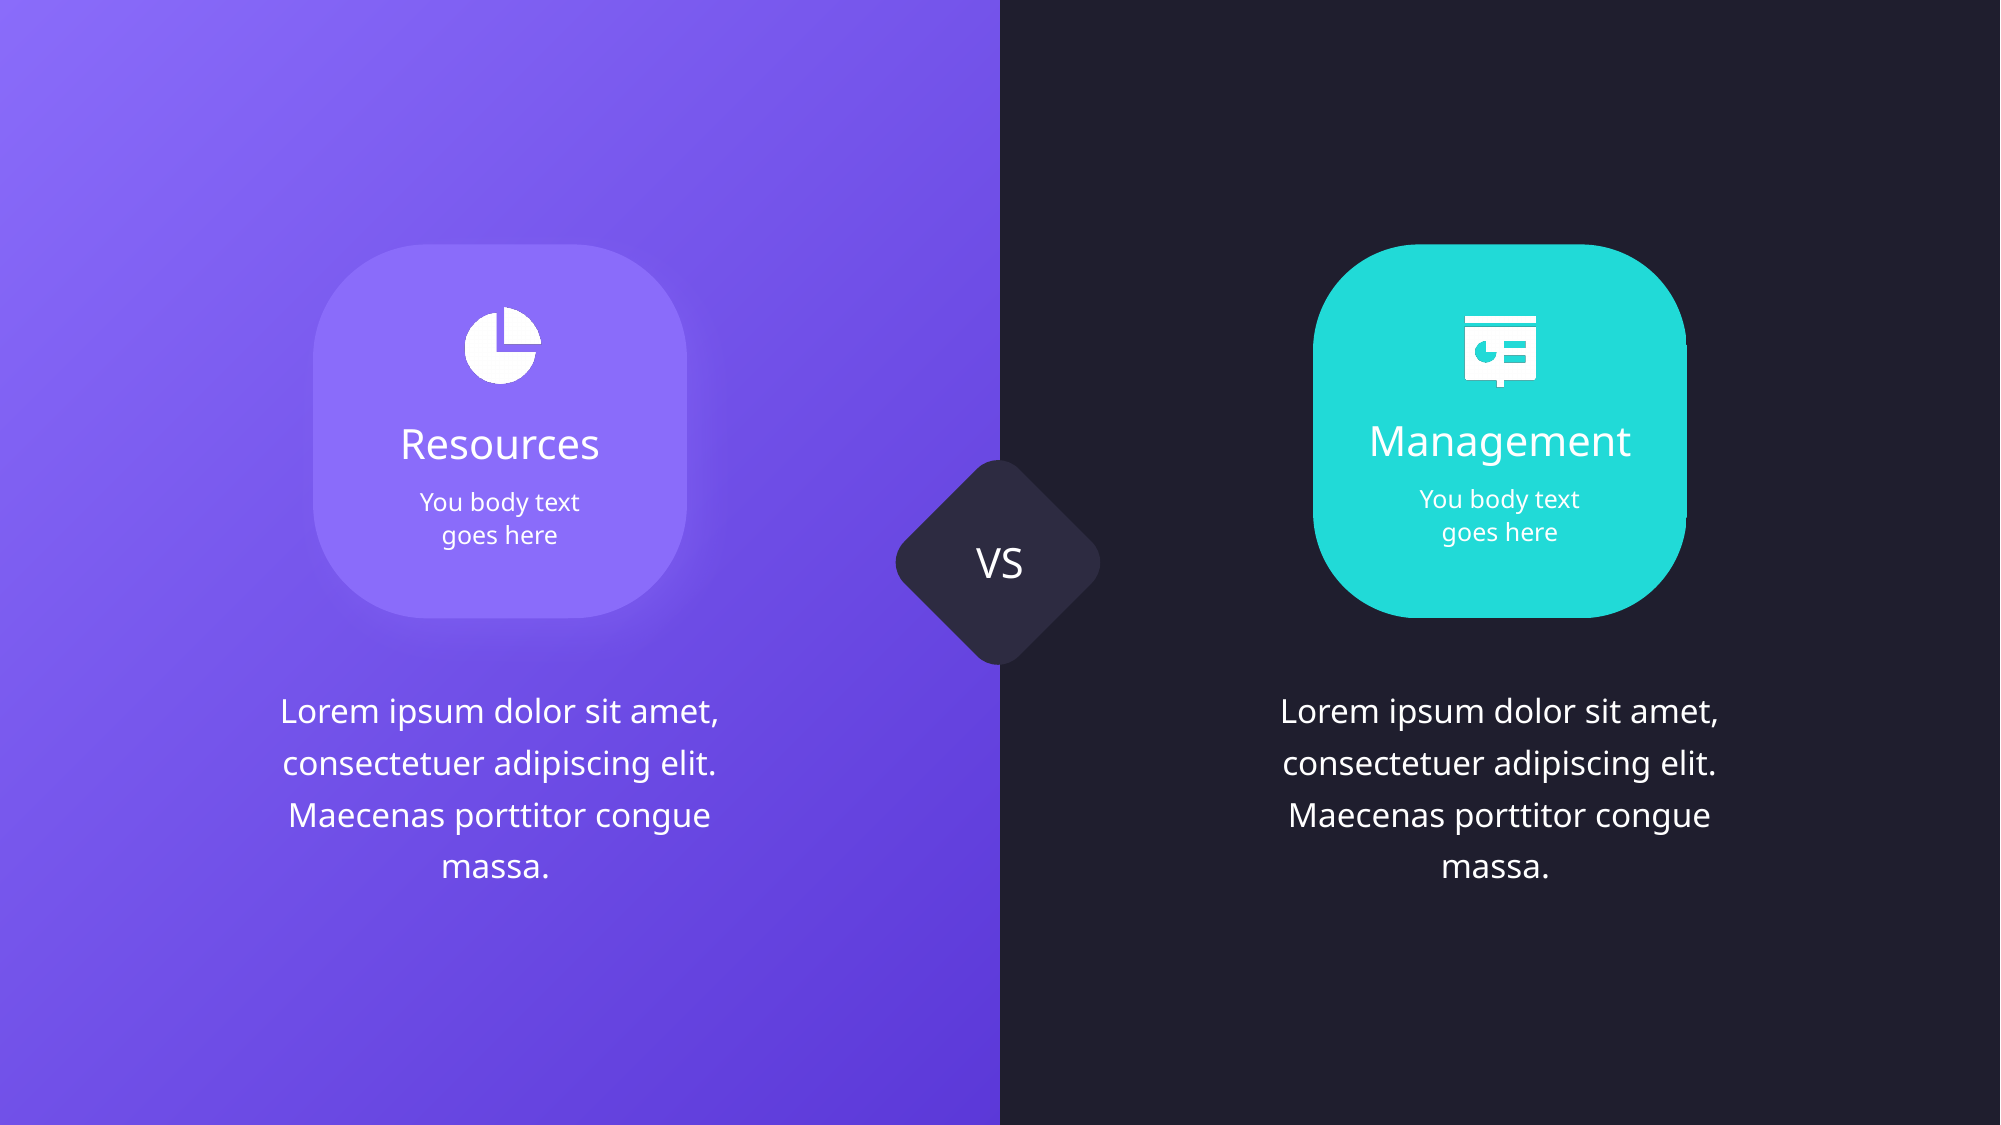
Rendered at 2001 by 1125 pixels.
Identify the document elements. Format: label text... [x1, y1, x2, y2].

text_box [1311, 243, 1688, 620]
text_box Management [1330, 407, 1670, 473]
text_box [0, 0, 1001, 1125]
text_box VS [937, 529, 1063, 595]
text_box [894, 459, 1102, 666]
text_box Lorem ipsum dolor sit amet, consectetuer adipiscing elit. Maecenas porttitor congue massa. [1260, 670, 1740, 893]
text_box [260, 244, 740, 892]
text_box [1457, 305, 1543, 392]
text_box You body text goes here [1375, 472, 1625, 554]
